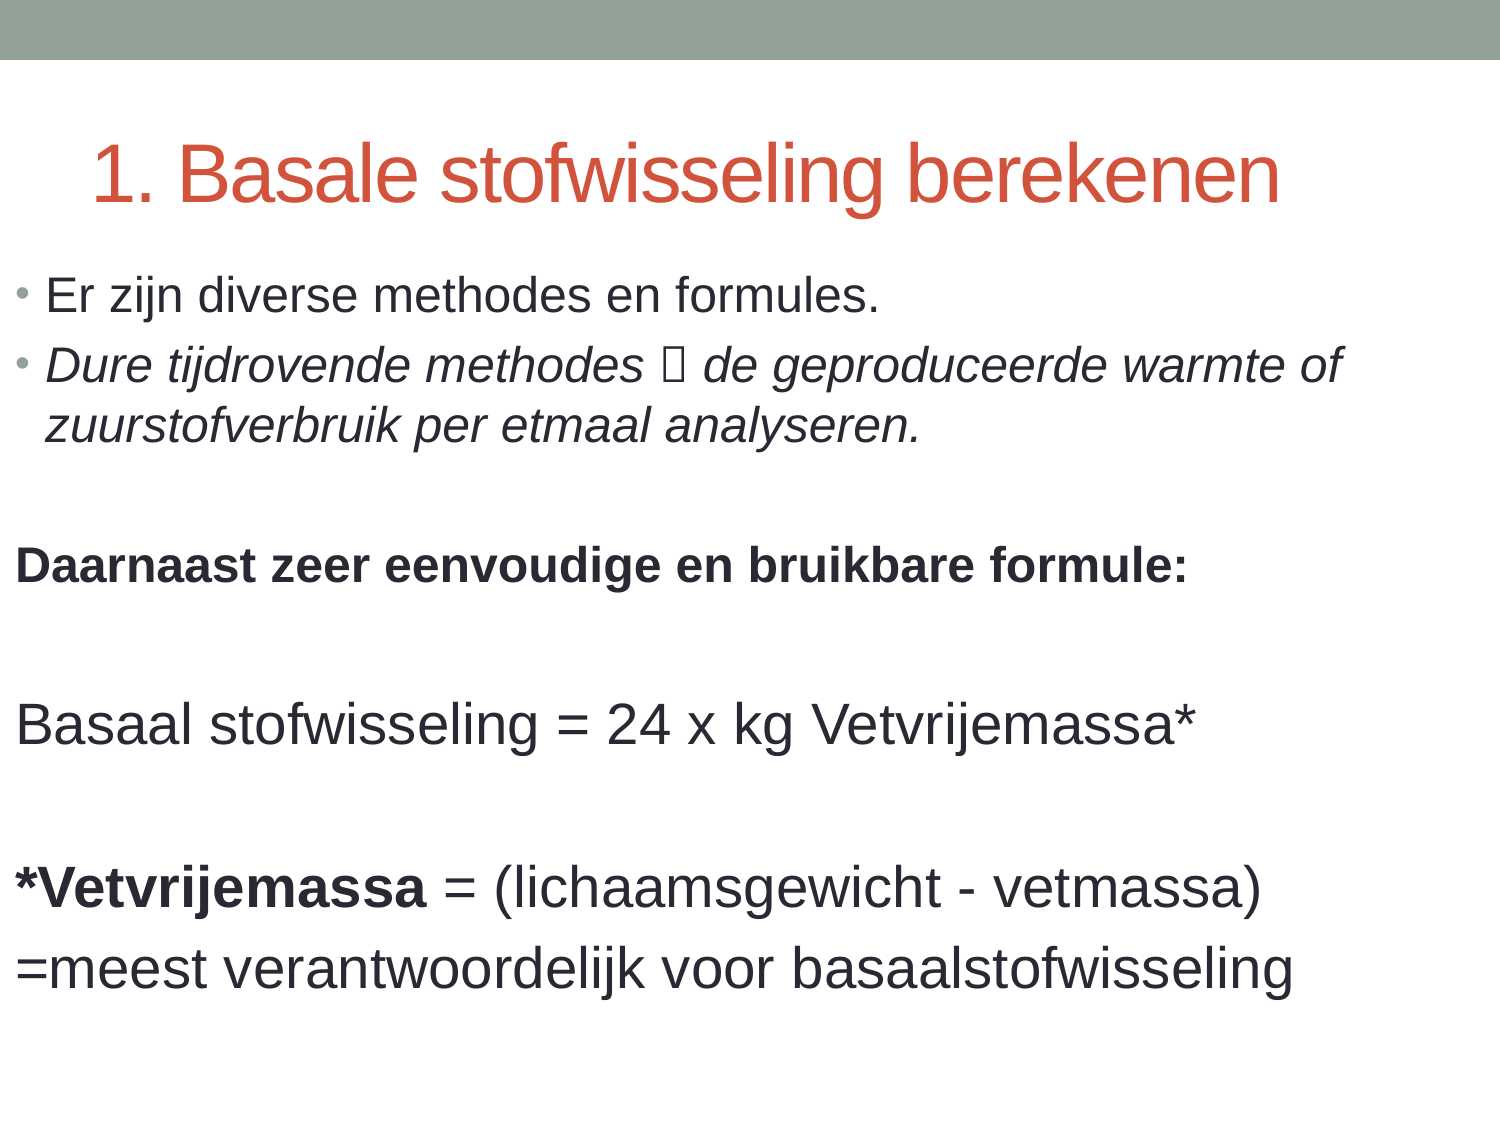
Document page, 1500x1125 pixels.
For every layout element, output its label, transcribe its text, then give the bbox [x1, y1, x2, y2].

title 1. Basale stofwisseling berekenen [75, 87, 1425, 250]
list Er zijn diverse methodes en formules. Dure tijdrovende methodes  de geproduceerde warmte of zuurstofverbruik per etmaal analyseren. Daarnaast zeer eenvoudige en bruikbare formule: Basaal stofwisseling = 24 x kg Vetvrijemassa* *Vetvrijemassa = (lichaamsgewicht - vetmassa) =meest verantwoordelijk voor basaalstofwisseling [0, 255, 1459, 1056]
